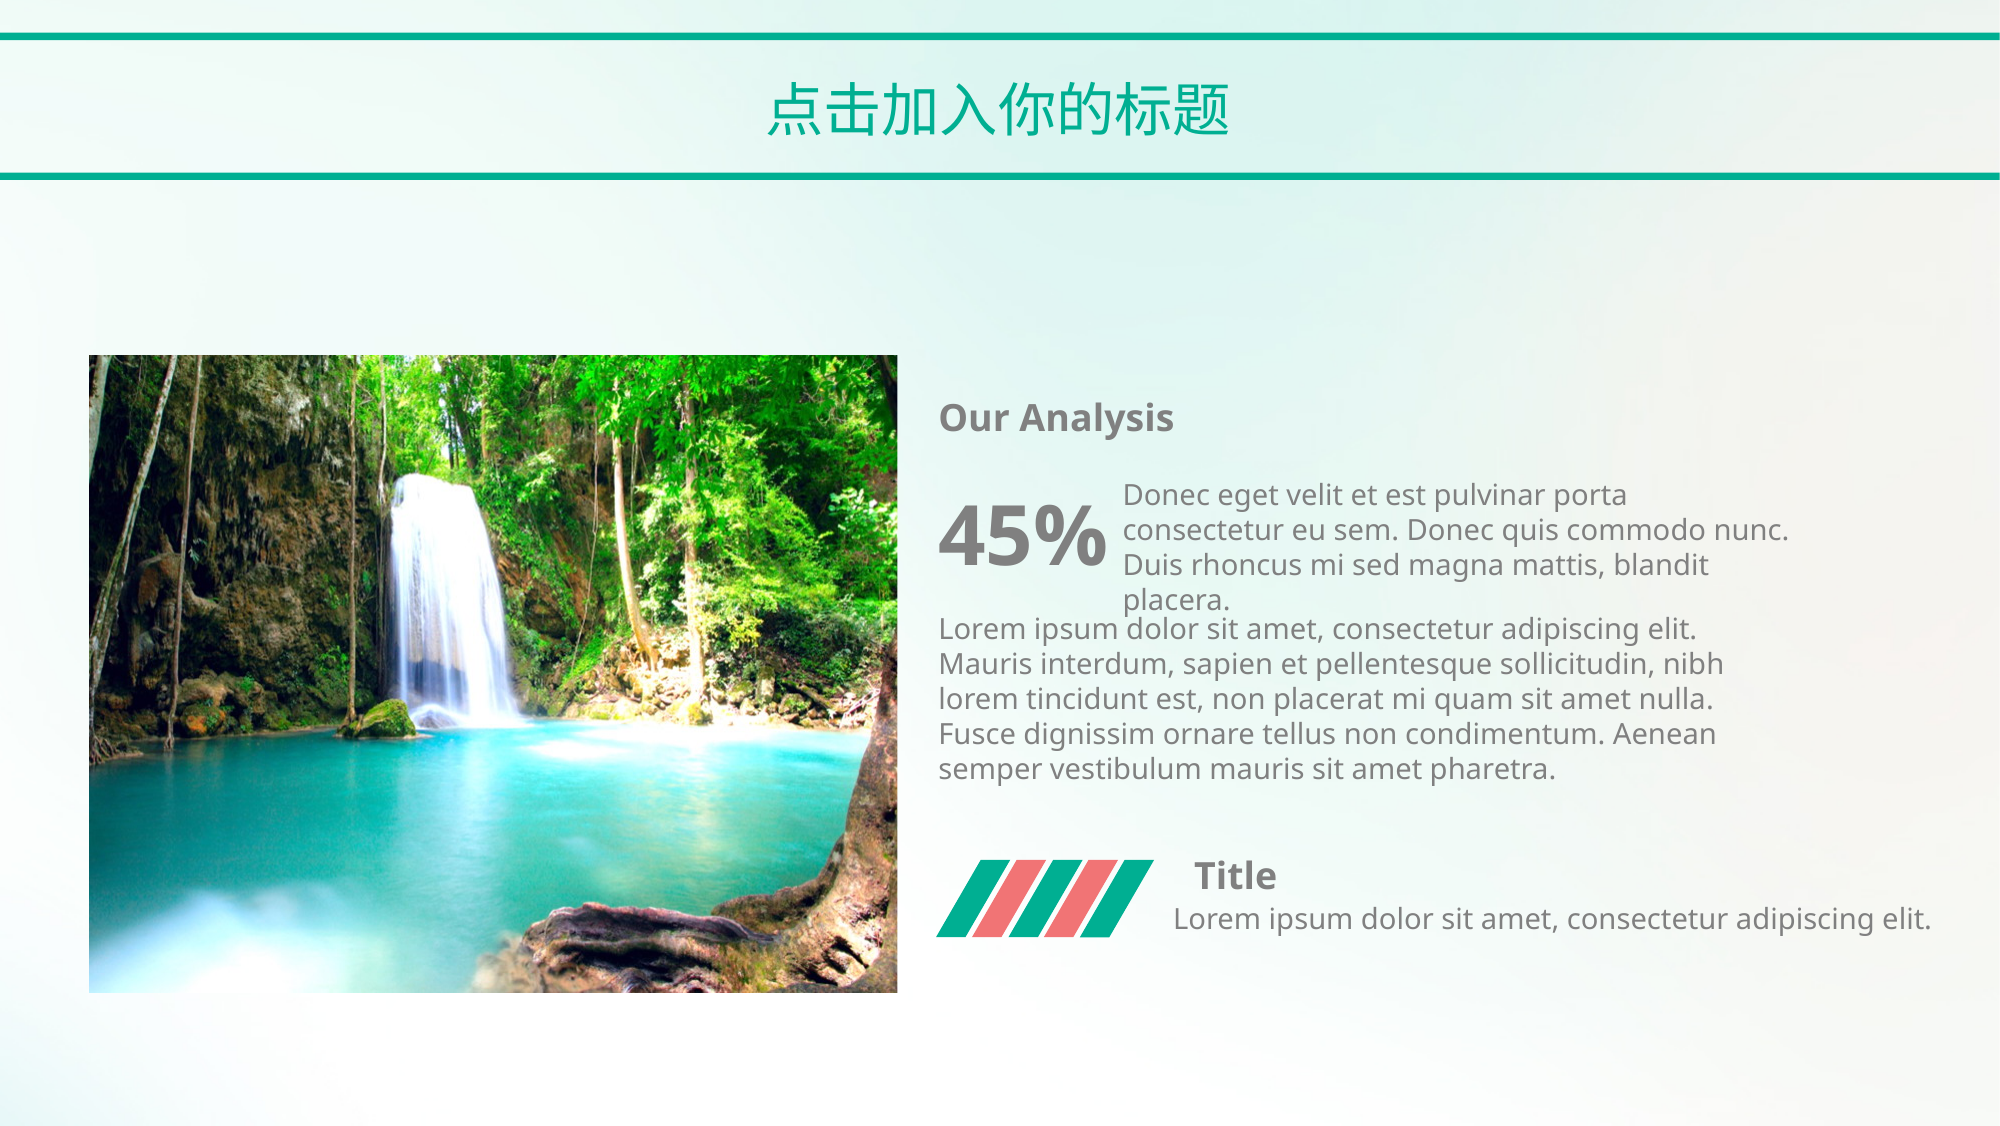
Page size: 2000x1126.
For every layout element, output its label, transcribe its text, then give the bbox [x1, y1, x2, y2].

text_box 45% [923, 474, 1107, 590]
text_box Lorem ipsum dolor sit amet, consectetur adipiscing elit. Mauris interdum, sapien et pellentesque sollicitudin, nibh lorem tincidunt est, non placerat mi quam sit amet nulla. Fusce dignissim ornare tellus non condimentum. Aenean semper vestibulum mauris sit amet pharetra. [923, 603, 1800, 793]
text_box Our Analysis [923, 386, 1270, 446]
text_box Lorem ipsum dolor sit amet, consectetur adipiscing elit. [1158, 892, 1955, 943]
picture [0, 0, 2000, 32]
text_box Title [1179, 844, 1402, 892]
text_box [87, 354, 899, 995]
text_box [935, 859, 1155, 938]
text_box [0, 32, 2000, 181]
picture [0, 181, 2000, 1126]
text_box Donec eget velit et est pulvinar porta consectetur eu sem. Donec quis commodo nunc. Duis rhoncus mi sed magna mattis, blandit placera. [1107, 468, 1812, 624]
